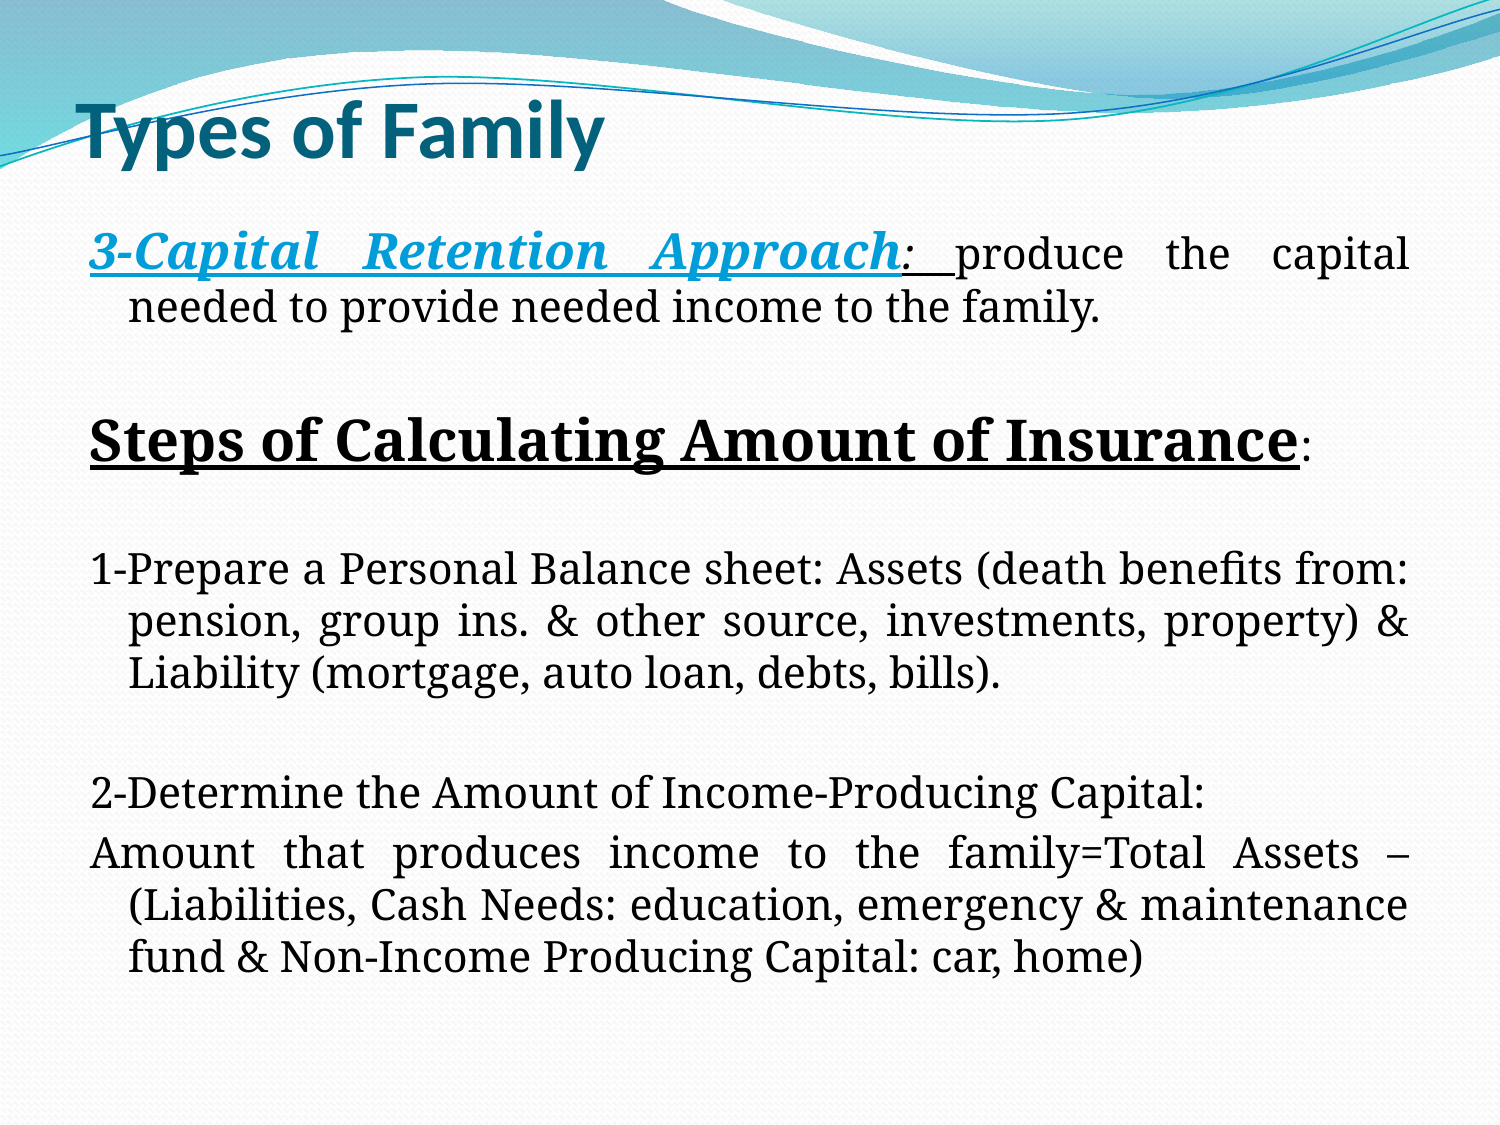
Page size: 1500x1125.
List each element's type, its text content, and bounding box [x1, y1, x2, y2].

list 3-Capital Retention Approach: produce the capital needed to provide needed income to the family. Steps of Calculating Amount of Insurance: 1-Prepare a Personal Balance sheet: Assets (death benefits from: pension, group ins. & other source, investments, property) & Liability (mortgage, auto loan, debts, bills). 2-Determine the Amount of Income-Producing Capital: Amount that produces income to the family=Total Assets – (Liabilities, Cash Needs: education, emergency & maintenance fund & Non-Income Producing Capital: car, home) [75, 212, 1425, 1038]
title Types of Family [75, 24, 1425, 175]
